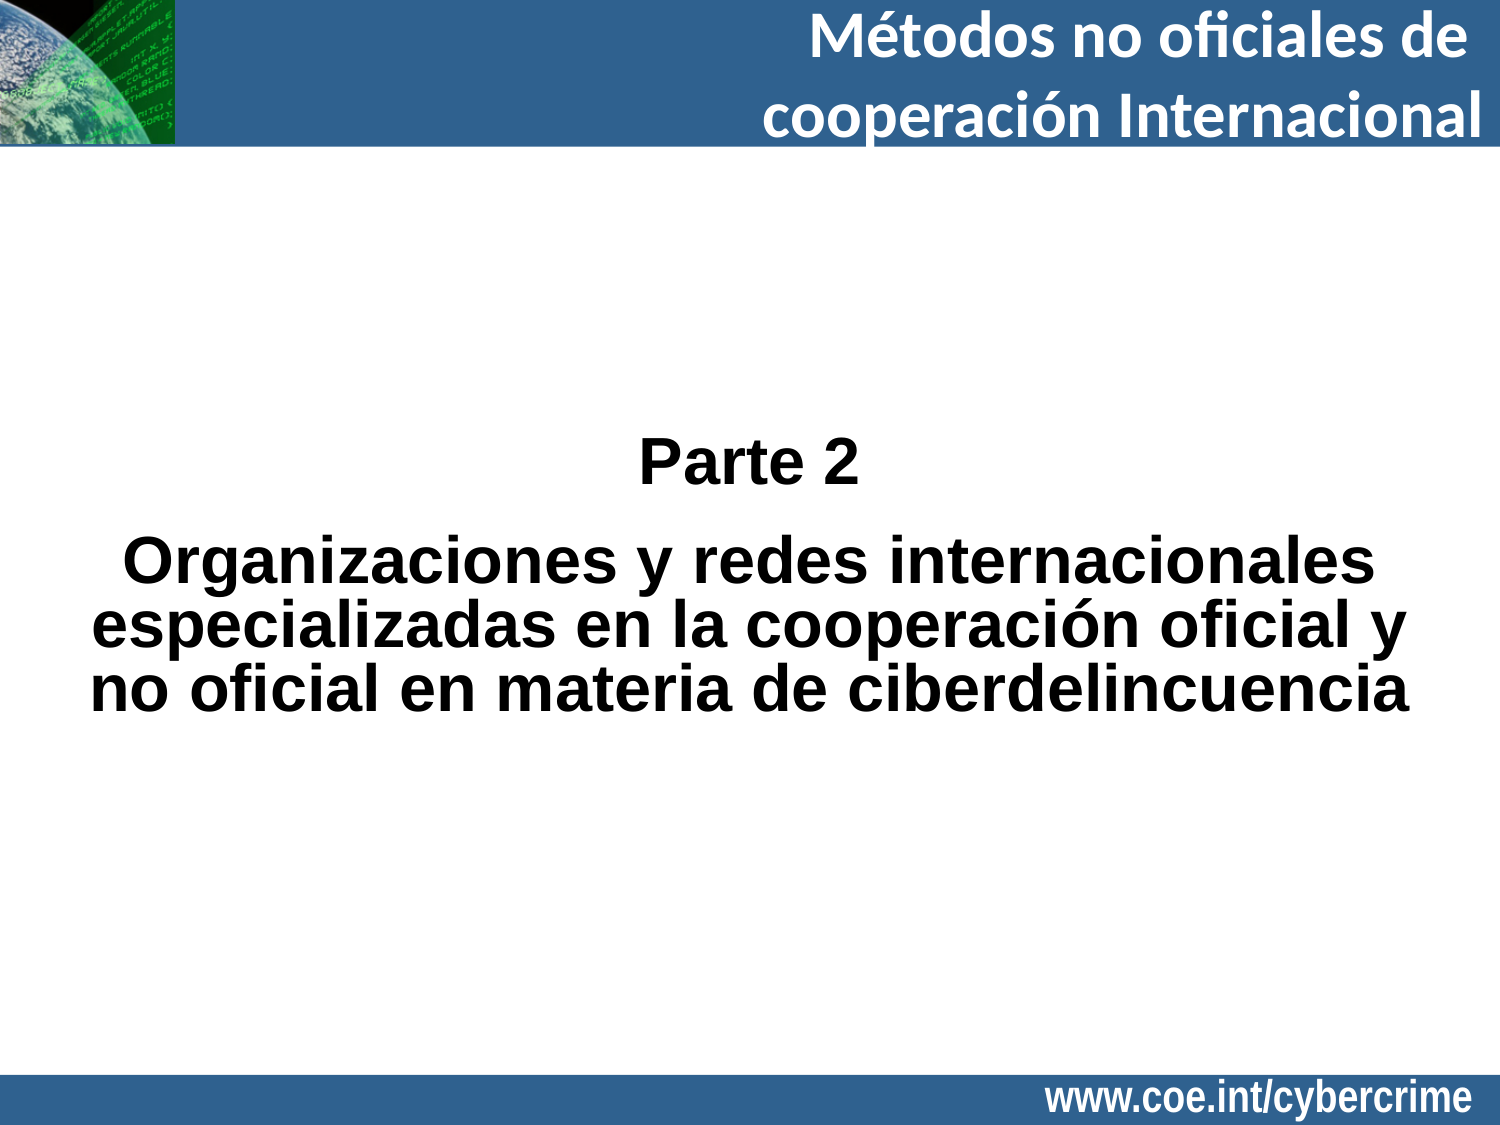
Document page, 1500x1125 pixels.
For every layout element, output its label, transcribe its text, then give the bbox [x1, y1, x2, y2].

text_box Métodos no oficiales de cooperación Internacional [177, 0, 1500, 149]
text_box www.coe.int/cybercrime [1030, 1059, 1500, 1125]
picture [0, 0, 175, 144]
text_box Parte 2 Organizaciones y redes internacionales especializadas en la cooperación oficial y no oficial en materia de ciberdelincuencia [50, 425, 1450, 797]
text_box [0, 1073, 1030, 1125]
